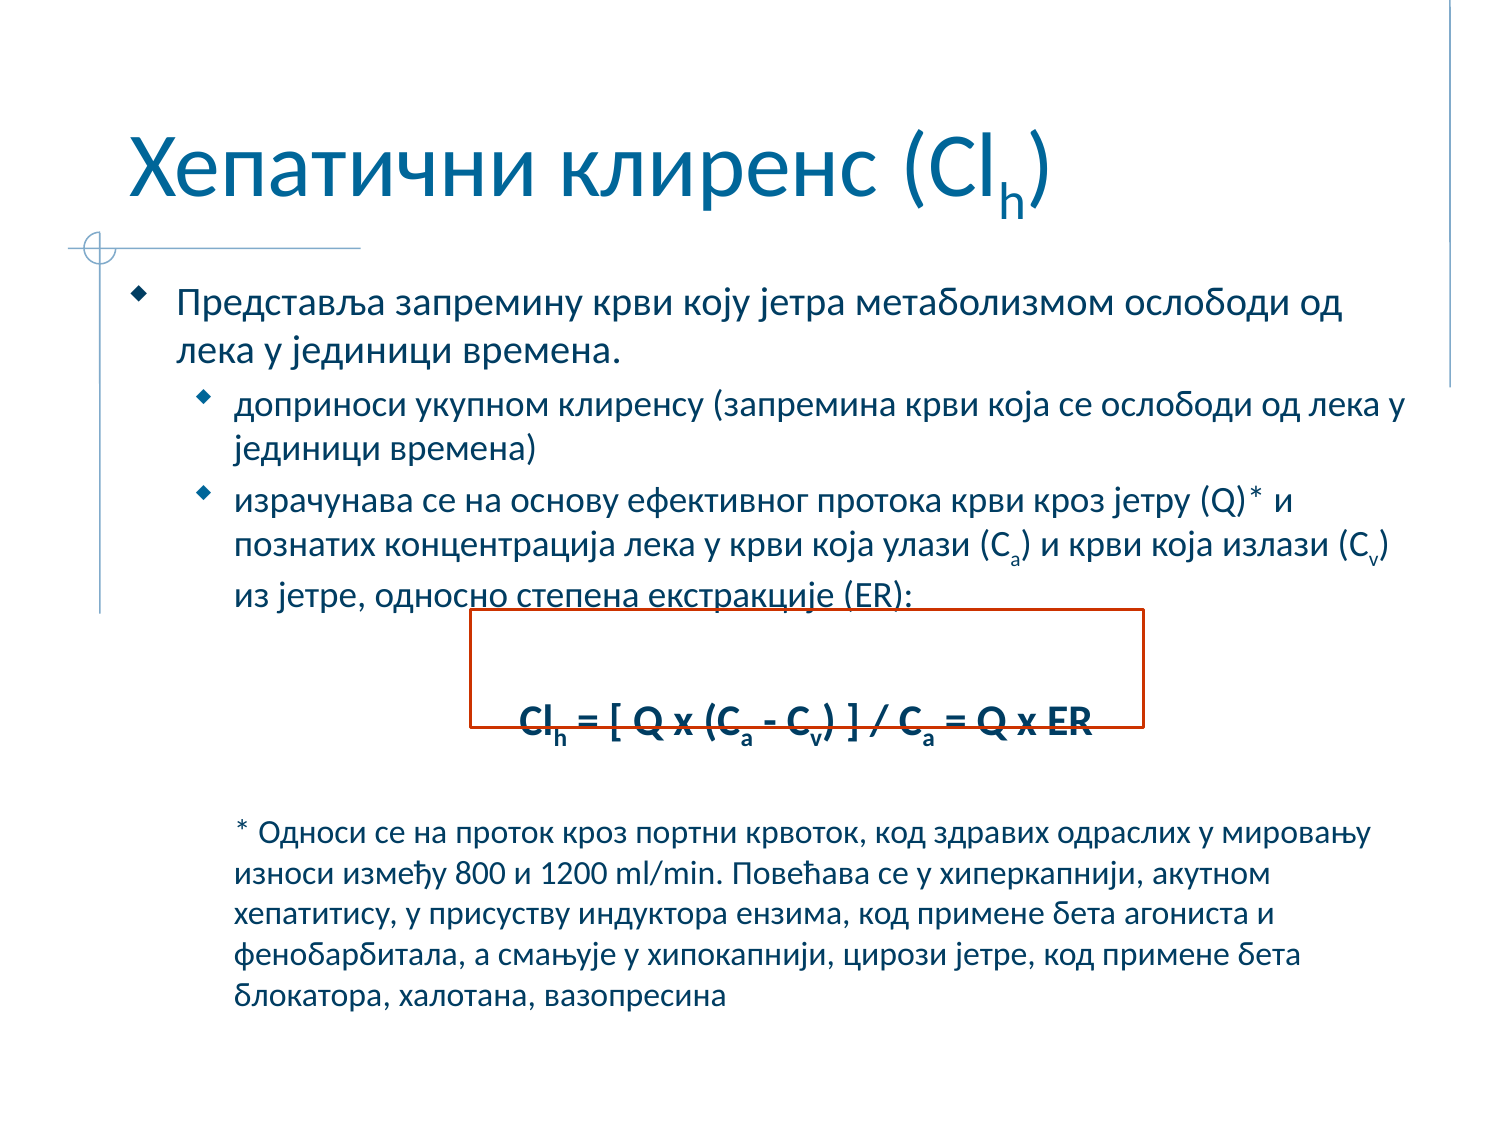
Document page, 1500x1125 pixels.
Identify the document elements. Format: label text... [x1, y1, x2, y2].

title Хепатични клиренс (Clh) [113, 49, 1436, 238]
list Представља запремину крви коју јетра метаболизмом ослободи од лека у јединици времена. доприноси укупном клиренсу (запремина крви која се ослободи од лека у јединици времена) израчунава се на основу ефективног протока крви кроз јетру (Q)* и познатих концентрација лека у крви која улази (Ca) и крви која излази (Cv) из јетре, односно степена екстракције (ER): Clh = [ Q x (Ca - Cv) ] / Ca = Q x ER * Односи се на проток кроз портни крвоток, код здравих одраслих у мировању износи између 800 и 1200 ml/min. Повећава се у хиперкапнији, акутном хепатитису, у присуству индуктора ензима, код примене бета агониста и фенобарбитала, а смањује у хипокапнији, цирози јетре, код примене бета блокатора, халотана, вазопресина [111, 266, 1436, 1024]
text_box [470, 609, 1144, 728]
